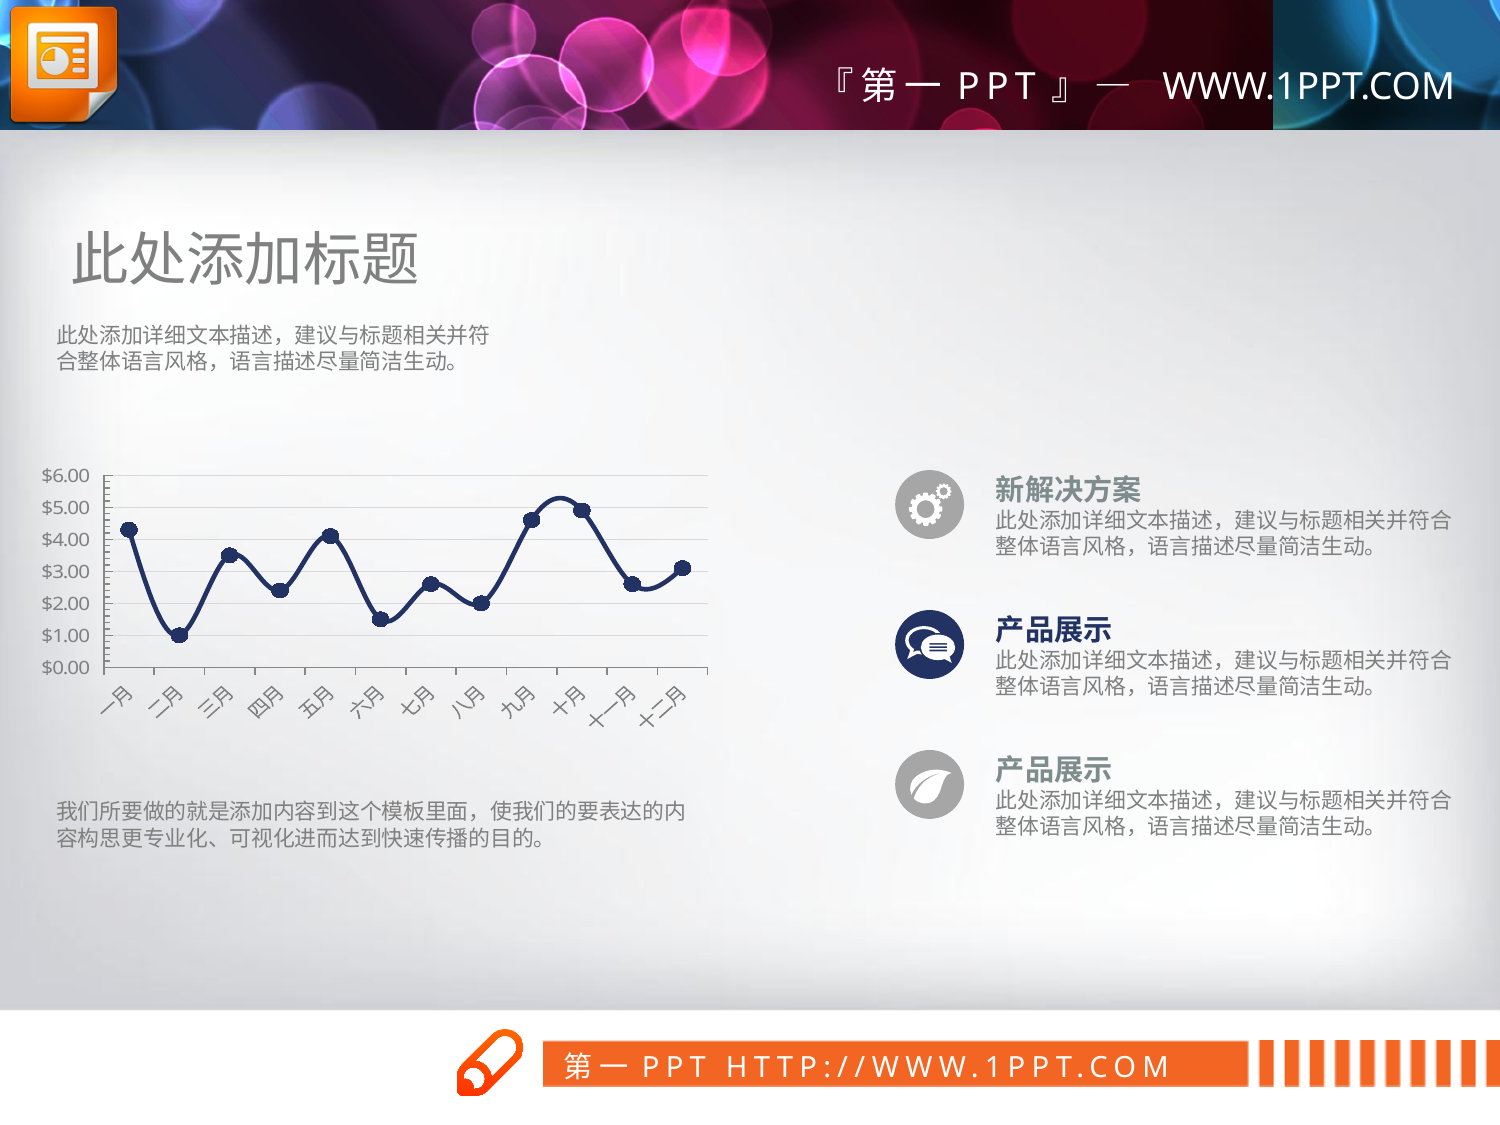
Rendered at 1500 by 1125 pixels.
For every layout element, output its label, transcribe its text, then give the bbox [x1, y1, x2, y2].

text_box [910, 533, 949, 539]
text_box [908, 483, 952, 527]
text_box [910, 769, 952, 804]
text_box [904, 625, 956, 663]
text_box 产品展示 此处添加详细文本描述，建议与标题相关并符合整体语言风格，语言描述尽量简洁生动。 [981, 604, 1471, 707]
text_box [906, 670, 952, 679]
text_box 产品展示 此处添加详细文本描述，建议与标题相关并符合整体语言风格，语言描述尽量简洁生动。 [981, 744, 1471, 847]
text_box [895, 470, 965, 529]
picture [543, 1040, 1500, 1087]
text_box [895, 750, 965, 819]
text_box 此处添加详细文本描述，建议与标题相关并符合整体语言风格，语言描述尽量简洁生动。 [41, 314, 513, 382]
text_box 我们所要做的就是添加内容到这个模板里面，使我们的要表达的内容构思更专业化、可视化进而达到快速传播的目的。 [41, 790, 712, 858]
text_box 新解决方案 此处添加详细文本描述，建议与标题相关并符合整体语言风格，语言描述尽量简洁生动。 [981, 464, 1471, 567]
picture [0, 0, 1500, 1012]
text_box [895, 610, 965, 661]
text_box 此处添加标题 [55, 214, 435, 300]
chart [41, 423, 721, 737]
